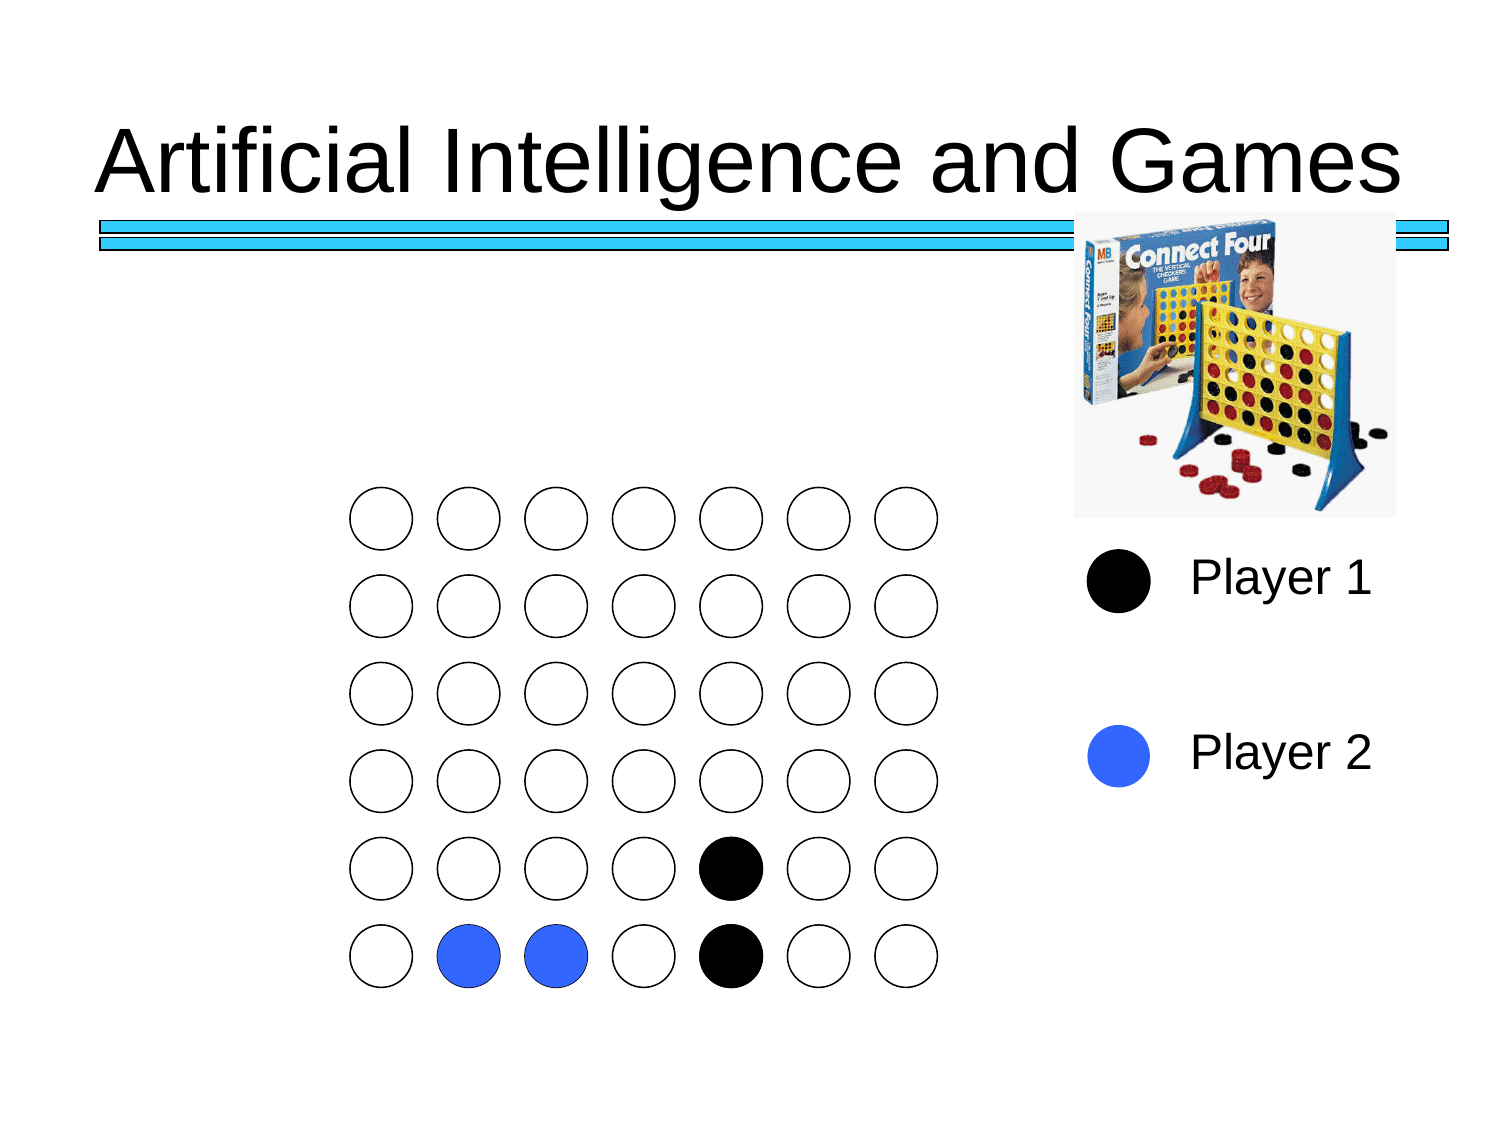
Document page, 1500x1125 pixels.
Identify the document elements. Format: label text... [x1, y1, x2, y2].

text_box [524, 574, 588, 638]
text_box [787, 662, 850, 725]
text_box [874, 749, 938, 813]
text_box [874, 662, 938, 725]
text_box [699, 749, 763, 813]
text_box [437, 662, 500, 725]
text_box [612, 924, 675, 988]
picture [1074, 212, 1397, 519]
text_box [787, 487, 850, 550]
text_box [524, 837, 588, 900]
text_box [874, 574, 938, 638]
text_box [349, 487, 413, 550]
text_box [1087, 724, 1150, 788]
text_box [874, 837, 938, 900]
text_box [437, 487, 500, 550]
text_box [524, 924, 588, 988]
text_box [612, 837, 675, 900]
text_box [699, 924, 763, 988]
text_box [699, 487, 763, 550]
text_box [612, 662, 675, 725]
text_box [349, 574, 413, 638]
text_box [874, 487, 938, 550]
text_box [437, 574, 500, 638]
text_box [524, 487, 588, 550]
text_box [99, 220, 1069, 251]
text_box [349, 749, 413, 813]
text_box [787, 749, 850, 813]
text_box [612, 749, 675, 813]
text_box [437, 924, 500, 988]
text_box [787, 837, 850, 900]
text_box [787, 924, 850, 988]
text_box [1401, 220, 1449, 251]
text_box [524, 662, 588, 725]
text_box [524, 749, 588, 813]
text_box [349, 924, 413, 988]
text_box [437, 837, 500, 900]
title Artificial Intelligence and Games [37, 62, 1463, 250]
text_box [612, 487, 675, 550]
text_box [1087, 549, 1150, 613]
text_box [437, 749, 500, 813]
text_box [349, 837, 413, 900]
text_box Player 2 [1174, 712, 1422, 788]
text_box [699, 837, 763, 900]
text_box [612, 574, 675, 638]
text_box [787, 574, 850, 638]
text_box [349, 662, 413, 725]
text_box [699, 662, 763, 725]
text_box [874, 924, 938, 988]
text_box Player 1 [1174, 537, 1422, 613]
text_box [699, 574, 763, 638]
